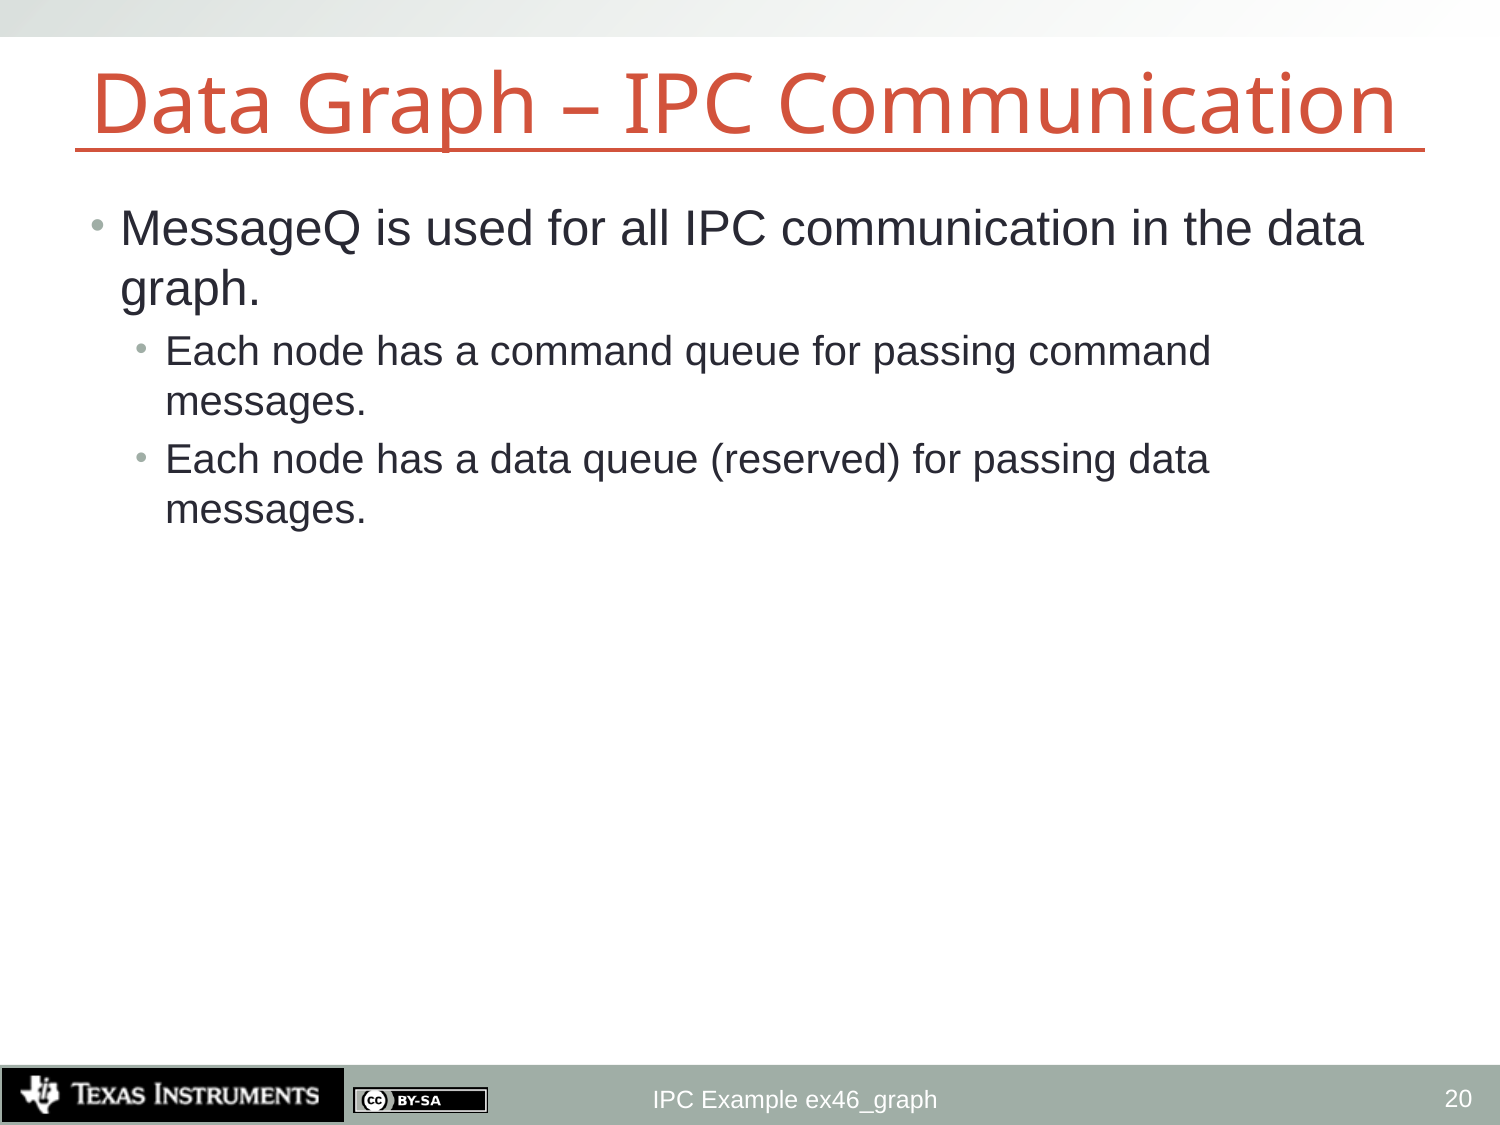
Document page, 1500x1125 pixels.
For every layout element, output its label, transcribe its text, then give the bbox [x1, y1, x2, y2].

list MessageQ is used for all IPC communication in the data graph. Each node has a command queue for passing command messages. Each node has a data queue (reserved) for passing data messages. [75, 187, 1425, 1050]
footer IPC Example ex46_graph [637, 1071, 1313, 1125]
title Data Graph – IPC Communication [75, 37, 1425, 163]
picture [2, 1068, 344, 1122]
slide_number 20 [1400, 1071, 1488, 1125]
picture [353, 1087, 488, 1113]
